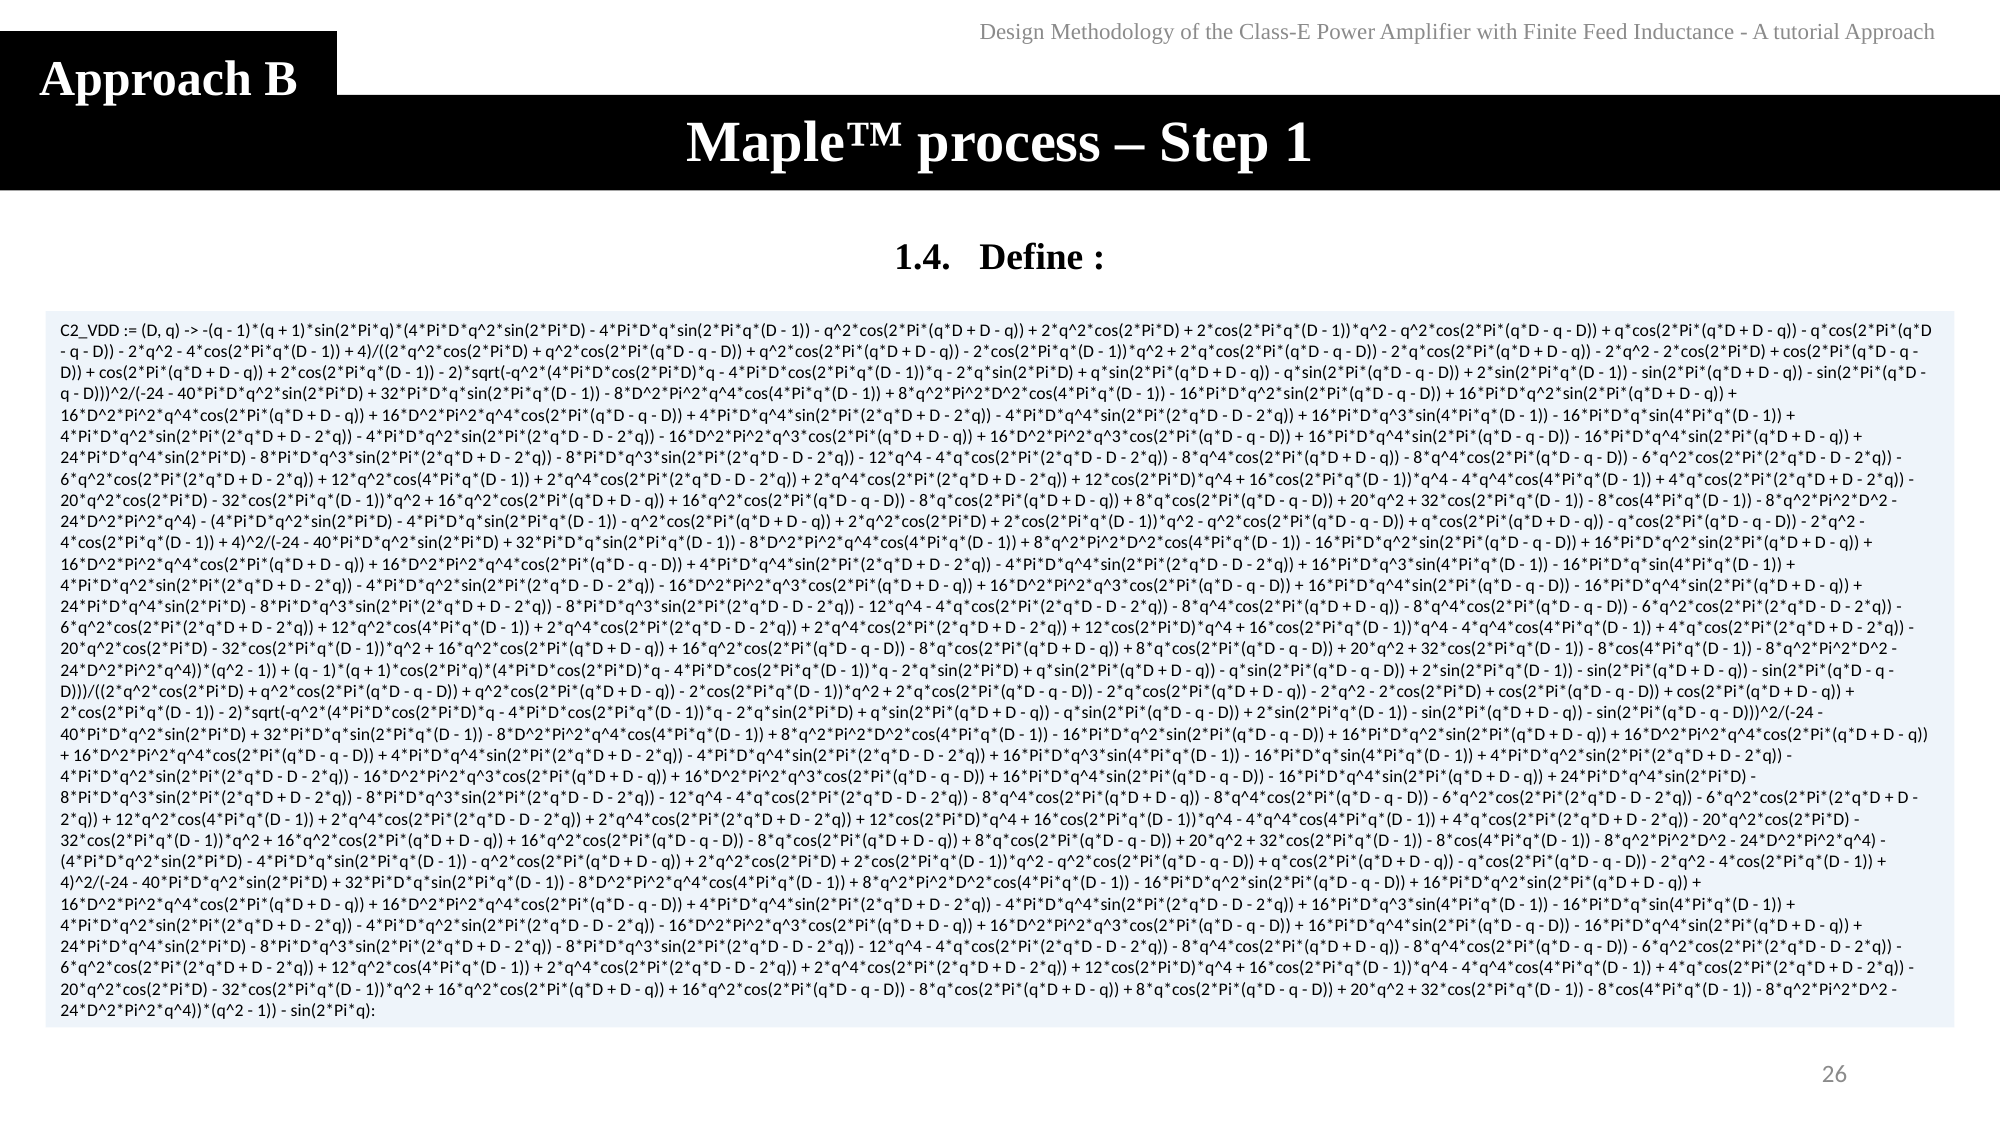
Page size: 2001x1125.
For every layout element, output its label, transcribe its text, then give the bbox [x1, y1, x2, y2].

text_box Approach B [0, 31, 337, 127]
footer Design Methodology of the Class-E Power Amplifier with Finite Feed Inductance - A tutorial Approach [916, 0, 2000, 61]
slide_number 26 [1412, 1042, 1863, 1103]
text_box C2_VDD := (D, q) -> -(q - 1)*(q + 1)*sin(2*Pi*q)*(4*Pi*D*q^2*sin(2*Pi*D) - 4*Pi*D*q*sin(2*Pi*q*(D - 1)) - q^2*cos(2*Pi*(q*D + D - q)) + 2*q^2*cos(2*Pi*D) + 2*cos(2*Pi*q*(D - 1))*q^2 - q^2*cos(2*Pi*(q*D - q - D)) + q*cos(2*Pi*(q*D + D - q)) - q*cos(2*Pi*(q*D - q - D)) - 2*q^2 - 4*cos(2*Pi*q*(D - 1)) + 4)/((2*q^2*cos(2*Pi*D) + q^2*cos(2*Pi*(q*D - q - D)) + q^2*cos(2*Pi*(q*D + D - q)) - 2*cos(2*Pi*q*(D - 1))*q^2 + 2*q*cos(2*Pi*(q*D - q - D)) - 2*q*cos(2*Pi*(q*D + D - q)) - 2*q^2 - 2*cos(2*Pi*D) + cos(2*Pi*(q*D - q - D)) + cos(2*Pi*(q*D + D - q)) + 2*cos(2*Pi*q*(D - 1)) - 2)*sqrt(-q^2*(4*Pi*D*cos(2*Pi*D)*q - 4*Pi*D*cos(2*Pi*q*(D - 1))*q - 2*q*sin(2*Pi*D) + q*sin(2*Pi*(q*D + D - q)) - q*sin(2*Pi*(q*D - q - D)) + 2*sin(2*Pi*q*(D - 1)) - sin(2*Pi*(q*D + D - q)) - sin(2*Pi*(q*D - q - D)))^2/(-24 - 40*Pi*D*q^2*sin(2*Pi*D) + 32*Pi*D*q*sin(2*Pi*q*(D - 1)) - 8*D^2*Pi^2*q^4*cos(4*Pi*q*(D - 1)) + 8*q^2*Pi^2*D^2*cos(4*Pi*q*(D - 1)) - 16*Pi*D*q^2*sin(2*Pi*(q*D - q - D)) + 16*Pi*D*q^2*sin(2*Pi*(q*D + D - q)) + 16*D^2*Pi^2*q^4*cos(2*Pi*(q*D + D - q)) + 16*D^2*Pi^2*q^4*cos(2*Pi*(q*D - q - D)) + 4*Pi*D*q^4*sin(2*Pi*(2*q*D + D - 2*q)) - 4*Pi*D*q^4*sin(2*Pi*(2*q*D - D - 2*q)) + 16*Pi*D*q^3*sin(4*Pi*q*(D - 1)) - 16*Pi*D*q*sin(4*Pi*q*(D - 1)) + 4*Pi*D*q^2*sin(2*Pi*(2*q*D + D - 2*q)) - 4*Pi*D*q^2*sin(2*Pi*(2*q*D - D - 2*q)) - 16*D^2*Pi^2*q^3*cos(2*Pi*(q*D + D - q)) + 16*D^2*Pi^2*q^3*cos(2*Pi*(q*D - q - D)) + 16*Pi*D*q^4*sin(2*Pi*(q*D - q - D)) - 16*Pi*D*q^4*sin(2*Pi*(q*D + D - q)) + 24*Pi*D*q^4*sin(2*Pi*D) - 8*Pi*D*q^3*sin(2*Pi*(2*q*D + D - 2*q)) - 8*Pi*D*q^3*sin(2*Pi*(2*q*D - D - 2*q)) - 12*q^4 - 4*q*cos(2*Pi*(2*q*D - D - 2*q)) - 8*q^4*cos(2*Pi*(q*D + D - q)) - 8*q^4*cos(2*Pi*(q*D - q - D)) - 6*q^2*cos(2*Pi*(2*q*D - D - 2*q)) - 6*q^2*cos(2*Pi*(2*q*D + D - 2*q)) + 12*q^2*cos(4*Pi*q*(D - 1)) + 2*q^4*cos(2*Pi*(2*q*D - D - 2*q)) + 2*q^4*cos(2*Pi*(2*q*D + D - 2*q)) + 12*cos(2*Pi*D)*q^4 + 16*cos(2*Pi*q*(D - 1))*q^4 - 4*q^4*cos(4*Pi*q*(D - 1)) + 4*q*cos(2*Pi*(2*q*D + D - 2*q)) - 20*q^2*cos(2*Pi*D) - 32*cos(2*Pi*q*(D - 1))*q^2 + 16*q^2*cos(2*Pi*(q*D + D - q)) + 16*q^2*cos(2*Pi*(q*D - q - D)) - 8*q*cos(2*Pi*(q*D + D - q)) + 8*q*cos(2*Pi*(q*D - q - D)) + 20*q^2 + 32*cos(2*Pi*q*(D - 1)) - 8*cos(4*Pi*q*(D - 1)) - 8*q^2*Pi^2*D^2 - 24*D^2*Pi^2*q^4) - (4*Pi*D*q^2*sin(2*Pi*D) - 4*Pi*D*q*sin(2*Pi*q*(D - 1)) - q^2*cos(2*Pi*(q*D + D - q)) + 2*q^2*cos(2*Pi*D) + 2*cos(2*Pi*q*(D - 1))*q^2 - q^2*cos(2*Pi*(q*D - q - D)) + q*cos(2*Pi*(q*D + D - q)) - q*cos(2*Pi*(q*D - q - D)) - 2*q^2 - 4*cos(2*Pi*q*(D - 1)) + 4)^2/(-24 - 40*Pi*D*q^2*sin(2*Pi*D) + 32*Pi*D*q*sin(2*Pi*q*(D - 1)) - 8*D^2*Pi^2*q^4*cos(4*Pi*q*(D - 1)) + 8*q^2*Pi^2*D^2*cos(4*Pi*q*(D - 1)) - 16*Pi*D*q^2*sin(2*Pi*(q*D - q - D)) + 16*Pi*D*q^2*sin(2*Pi*(q*D + D - q)) + 16*D^2*Pi^2*q^4*cos(2*Pi*(q*D + D - q)) + 16*D^2*Pi^2*q^4*cos(2*Pi*(q*D - q - D)) + 4*Pi*D*q^4*sin(2*Pi*(2*q*D + D - 2*q)) - 4*Pi*D*q^4*sin(2*Pi*(2*q*D - D - 2*q)) + 16*Pi*D*q^3*sin(4*Pi*q*(D - 1)) - 16*Pi*D*q*sin(4*Pi*q*(D - 1)) + 4*Pi*D*q^2*sin(2*Pi*(2*q*D + D - 2*q)) - 4*Pi*D*q^2*sin(2*Pi*(2*q*D - D - 2*q)) - 16*D^2*Pi^2*q^3*cos(2*Pi*(q*D + D - q)) + 16*D^2*Pi^2*q^3*cos(2*Pi*(q*D - q - D)) + 16*Pi*D*q^4*sin(2*Pi*(q*D - q - D)) - 16*Pi*D*q^4*sin(2*Pi*(q*D + D - q)) + 24*Pi*D*q^4*sin(2*Pi*D) - 8*Pi*D*q^3*sin(2*Pi*(2*q*D + D - 2*q)) - 8*Pi*D*q^3*sin(2*Pi*(2*q*D - D - 2*q)) - 12*q^4 - 4*q*cos(2*Pi*(2*q*D - D - 2*q)) - 8*q^4*cos(2*Pi*(q*D + D - q)) - 8*q^4*cos(2*Pi*(q*D - q - D)) - 6*q^2*cos(2*Pi*(2*q*D - D - 2*q)) - 6*q^2*cos(2*Pi*(2*q*D + D - 2*q)) + 12*q^2*cos(4*Pi*q*(D - 1)) + 2*q^4*cos(2*Pi*(2*q*D - D - 2*q)) + 2*q^4*cos(2*Pi*(2*q*D + D - 2*q)) + 12*cos(2*Pi*D)*q^4 + 16*cos(2*Pi*q*(D - 1))*q^4 - 4*q^4*cos(4*Pi*q*(D - 1)) + 4*q*cos(2*Pi*(2*q*D + D - 2*q)) - 20*q^2*cos(2*Pi*D) - 32*cos(2*Pi*q*(D - 1))*q^2 + 16*q^2*cos(2*Pi*(q*D + D - q)) + 16*q^2*cos(2*Pi*(q*D - q - D)) - 8*q*cos(2*Pi*(q*D + D - q)) + 8*q*cos(2*Pi*(q*D - q - D)) + 20*q^2 + 32*cos(2*Pi*q*(D - 1)) - 8*cos(4*Pi*q*(D - 1)) - 8*q^2*Pi^2*D^2 - 24*D^2*Pi^2*q^4))*(q^2 - 1)) + (q - 1)*(q + 1)*cos(2*Pi*q)*(4*Pi*D*cos(2*Pi*D)*q - 4*Pi*D*cos(2*Pi*q*(D - 1))*q - 2*q*sin(2*Pi*D) + q*sin(2*Pi*(q*D + D - q)) - q*sin(2*Pi*(q*D - q - D)) + 2*sin(2*Pi*q*(D - 1)) - sin(2*Pi*(q*D + D - q)) - sin(2*Pi*(q*D - q - D)))/((2*q^2*cos(2*Pi*D) + q^2*cos(2*Pi*(q*D - q - D)) + q^2*cos(2*Pi*(q*D + D - q)) - 2*cos(2*Pi*q*(D - 1))*q^2 + 2*q*cos(2*Pi*(q*D - q - D)) - 2*q*cos(2*Pi*(q*D + D - q)) - 2*q^2 - 2*cos(2*Pi*D) + cos(2*Pi*(q*D - q - D)) + cos(2*Pi*(q*D + D - q)) + 2*cos(2*Pi*q*(D - 1)) - 2)*sqrt(-q^2*(4*Pi*D*cos(2*Pi*D)*q - 4*Pi*D*cos(2*Pi*q*(D - 1))*q - 2*q*sin(2*Pi*D) + q*sin(2*Pi*(q*D + D - q)) - q*sin(2*Pi*(q*D - q - D)) + 2*sin(2*Pi*q*(D - 1)) - sin(2*Pi*(q*D + D - q)) - sin(2*Pi*(q*D - q - D)))^2/(-24 - 40*Pi*D*q^2*sin(2*Pi*D) + 32*Pi*D*q*sin(2*Pi*q*(D - 1)) - 8*D^2*Pi^2*q^4*cos(4*Pi*q*(D - 1)) + 8*q^2*Pi^2*D^2*cos(4*Pi*q*(D - 1)) - 16*Pi*D*q^2*sin(2*Pi*(q*D - q - D)) + 16*Pi*D*q^2*sin(2*Pi*(q*D + D - q)) + 16*D^2*Pi^2*q^4*cos(2*Pi*(q*D + D - q)) + 16*D^2*Pi^2*q^4*cos(2*Pi*(q*D - q - D)) + 4*Pi*D*q^4*sin(2*Pi*(2*q*D + D - 2*q)) - 4*Pi*D*q^4*sin(2*Pi*(2*q*D - D - 2*q)) + 16*Pi*D*q^3*sin(4*Pi*q*(D - 1)) - 16*Pi*D*q*sin(4*Pi*q*(D - 1)) + 4*Pi*D*q^2*sin(2*Pi*(2*q*D + D - 2*q)) - 4*Pi*D*q^2*sin(2*Pi*(2*q*D - D - 2*q)) - 16*D^2*Pi^2*q^3*cos(2*Pi*(q*D + D - q)) + 16*D^2*Pi^2*q^3*cos(2*Pi*(q*D - q - D)) + 16*Pi*D*q^4*sin(2*Pi*(q*D - q - D)) - 16*Pi*D*q^4*sin(2*Pi*(q*D + D - q)) + 24*Pi*D*q^4*sin(2*Pi*D) - 8*Pi*D*q^3*sin(2*Pi*(2*q*D + D - 2*q)) - 8*Pi*D*q^3*sin(2*Pi*(2*q*D - D - 2*q)) - 12*q^4 - 4*q*cos(2*Pi*(2*q*D - D - 2*q)) - 8*q^4*cos(2*Pi*(q*D + D - q)) - 8*q^4*cos(2*Pi*(q*D - q - D)) - 6*q^2*cos(2*Pi*(2*q*D - D - 2*q)) - 6*q^2*cos(2*Pi*(2*q*D + D - 2*q)) + 12*q^2*cos(4*Pi*q*(D - 1)) + 2*q^4*cos(2*Pi*(2*q*D - D - 2*q)) + 2*q^4*cos(2*Pi*(2*q*D + D - 2*q)) + 12*cos(2*Pi*D)*q^4 + 16*cos(2*Pi*q*(D - 1))*q^4 - 4*q^4*cos(4*Pi*q*(D - 1)) + 4*q*cos(2*Pi*(2*q*D + D - 2*q)) - 20*q^2*cos(2*Pi*D) - 32*cos(2*Pi*q*(D - 1))*q^2 + 16*q^2*cos(2*Pi*(q*D + D - q)) + 16*q^2*cos(2*Pi*(q*D - q - D)) - 8*q*cos(2*Pi*(q*D + D - q)) + 8*q*cos(2*Pi*(q*D - q - D)) + 20*q^2 + 32*cos(2*Pi*q*(D - 1)) - 8*cos(4*Pi*q*(D - 1)) - 8*q^2*Pi^2*D^2 - 24*D^2*Pi^2*q^4) - (4*Pi*D*q^2*sin(2*Pi*D) - 4*Pi*D*q*sin(2*Pi*q*(D - 1)) - q^2*cos(2*Pi*(q*D + D - q)) + 2*q^2*cos(2*Pi*D) + 2*cos(2*Pi*q*(D - 1))*q^2 - q^2*cos(2*Pi*(q*D - q - D)) + q*cos(2*Pi*(q*D + D - q)) - q*cos(2*Pi*(q*D - q - D)) - 2*q^2 - 4*cos(2*Pi*q*(D - 1)) + 4)^2/(-24 - 40*Pi*D*q^2*sin(2*Pi*D) + 32*Pi*D*q*sin(2*Pi*q*(D - 1)) - 8*D^2*Pi^2*q^4*cos(4*Pi*q*(D - 1)) + 8*q^2*Pi^2*D^2*cos(4*Pi*q*(D - 1)) - 16*Pi*D*q^2*sin(2*Pi*(q*D - q - D)) + 16*Pi*D*q^2*sin(2*Pi*(q*D + D - q)) + 16*D^2*Pi^2*q^4*cos(2*Pi*(q*D + D - q)) + 16*D^2*Pi^2*q^4*cos(2*Pi*(q*D - q - D)) + 4*Pi*D*q^4*sin(2*Pi*(2*q*D + D - 2*q)) - 4*Pi*D*q^4*sin(2*Pi*(2*q*D - D - 2*q)) + 16*Pi*D*q^3*sin(4*Pi*q*(D - 1)) - 16*Pi*D*q*sin(4*Pi*q*(D - 1)) + 4*Pi*D*q^2*sin(2*Pi*(2*q*D + D - 2*q)) - 4*Pi*D*q^2*sin(2*Pi*(2*q*D - D - 2*q)) - 16*D^2*Pi^2*q^3*cos(2*Pi*(q*D + D - q)) + 16*D^2*Pi^2*q^3*cos(2*Pi*(q*D - q - D)) + 16*Pi*D*q^4*sin(2*Pi*(q*D - q - D)) - 16*Pi*D*q^4*sin(2*Pi*(q*D + D - q)) + 24*Pi*D*q^4*sin(2*Pi*D) - 8*Pi*D*q^3*sin(2*Pi*(2*q*D + D - 2*q)) - 8*Pi*D*q^3*sin(2*Pi*(2*q*D - D - 2*q)) - 12*q^4 - 4*q*cos(2*Pi*(2*q*D - D - 2*q)) - 8*q^4*cos(2*Pi*(q*D + D - q)) - 8*q^4*cos(2*Pi*(q*D - q - D)) - 6*q^2*cos(2*Pi*(2*q*D - D - 2*q)) - 6*q^2*cos(2*Pi*(2*q*D + D - 2*q)) + 12*q^2*cos(4*Pi*q*(D - 1)) + 2*q^4*cos(2*Pi*(2*q*D - D - 2*q)) + 2*q^4*cos(2*Pi*(2*q*D + D - 2*q)) + 12*cos(2*Pi*D)*q^4 + 16*cos(2*Pi*q*(D - 1))*q^4 - 4*q^4*cos(4*Pi*q*(D - 1)) + 4*q*cos(2*Pi*(2*q*D + D - 2*q)) - 20*q^2*cos(2*Pi*D) - 32*cos(2*Pi*q*(D - 1))*q^2 + 16*q^2*cos(2*Pi*(q*D + D - q)) + 16*q^2*cos(2*Pi*(q*D - q - D)) - 8*q*cos(2*Pi*(q*D + D - q)) + 8*q*cos(2*Pi*(q*D - q - D)) + 20*q^2 + 32*cos(2*Pi*q*(D - 1)) - 8*cos(4*Pi*q*(D - 1)) - 8*q^2*Pi^2*D^2 - 24*D^2*Pi^2*q^4))*(q^2 - 1)) - sin(2*Pi*q): [45, 311, 1955, 1028]
title Maple™ process – Step 1 [0, 94, 2000, 191]
